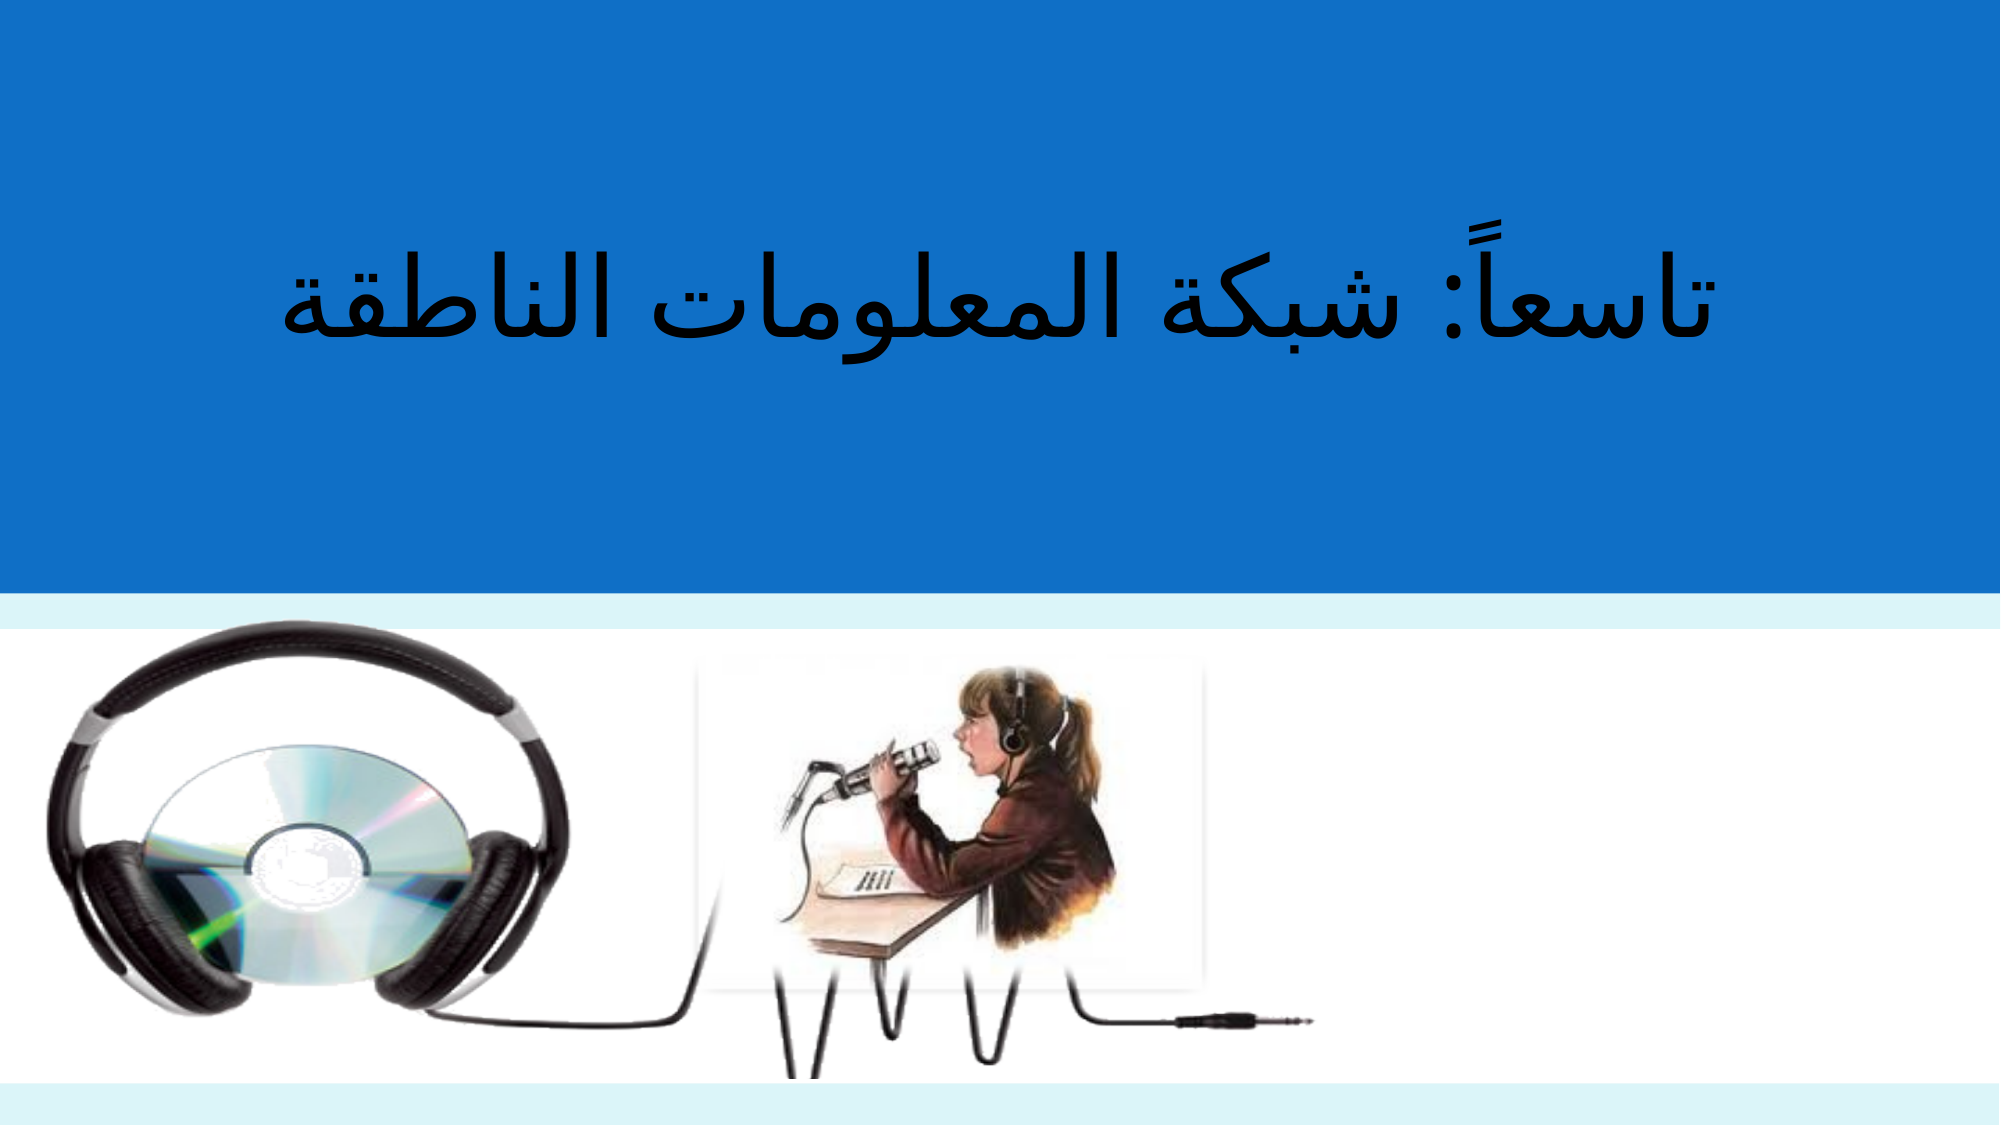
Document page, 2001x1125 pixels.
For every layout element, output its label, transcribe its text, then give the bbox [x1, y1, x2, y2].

picture [0, 515, 1320, 1079]
title تاسعاً: شبكة المعلومات الناطقة [173, 0, 1824, 585]
